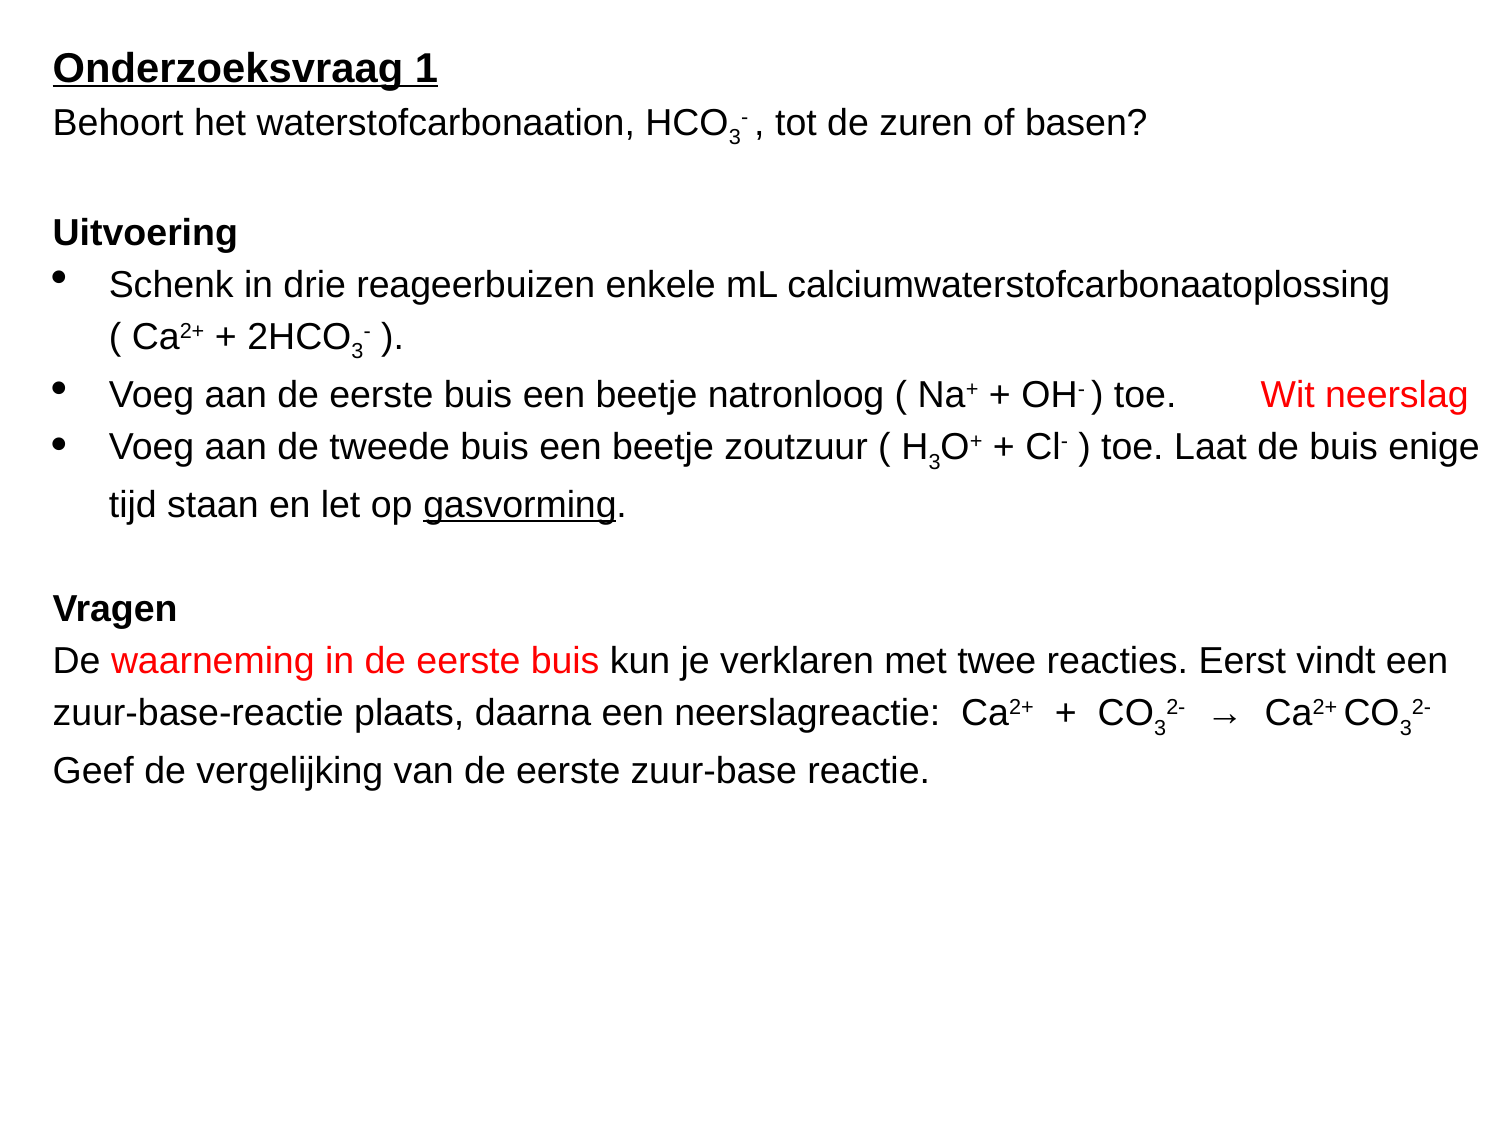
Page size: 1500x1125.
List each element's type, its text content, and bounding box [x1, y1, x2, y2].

text_box Onderzoeksvraag 1 Behoort het waterstofcarbonaation, HCO3- , tot de zuren of basen? Uitvoering Schenk in drie reageerbuizen enkele mL calciumwaterstofcarbonaatoplossing ( Ca2+ + 2HCO3- ). Voeg aan de eerste buis een beetje natronloog ( Na+ + OH- ) toe. Wit neerslag Voeg aan de tweede buis een beetje zoutzuur ( H3O+ + Cl- ) toe. Laat de buis enige tijd staan en let op gasvorming. Vragen De waarneming in de eerste buis kun je verklaren met twee reacties. Eerst vindt een zuur-base-reactie plaats, daarna een neerslagreactie: Ca2+ + CO32- → Ca2+ CO32- Geef de vergelijking van de eerste zuur-base reactie. [37, 25, 1500, 851]
